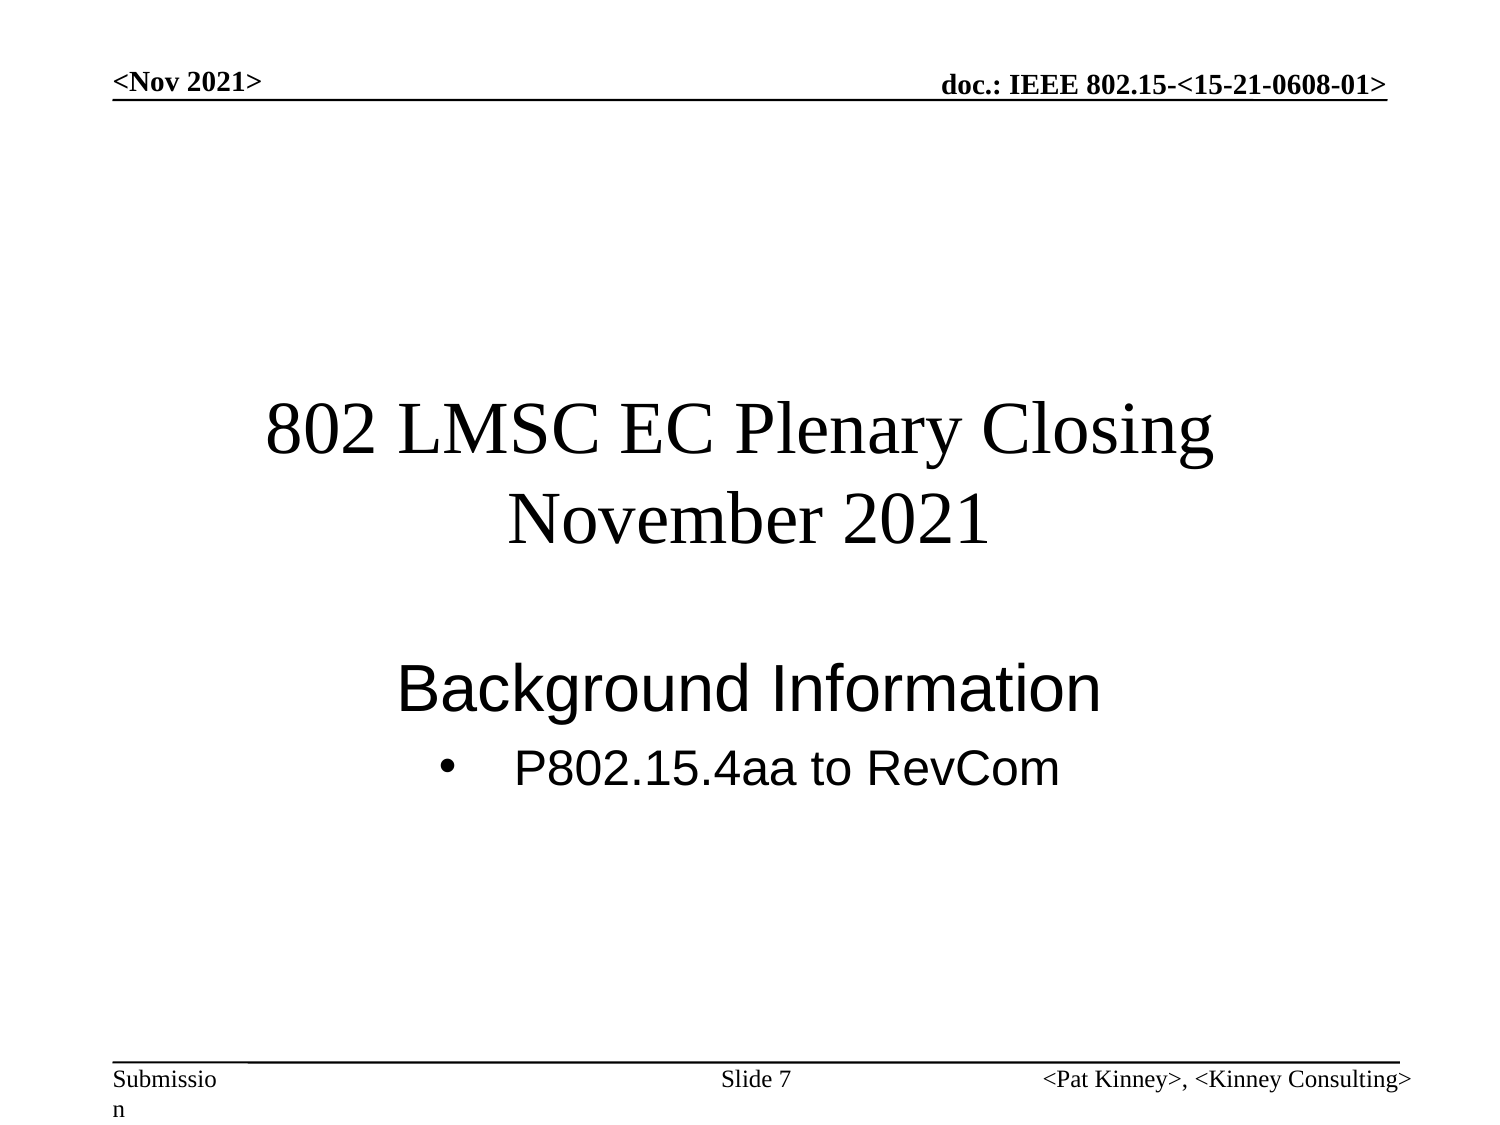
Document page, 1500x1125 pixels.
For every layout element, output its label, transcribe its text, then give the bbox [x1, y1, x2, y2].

subtitle Background Information P802.15.4aa to RevCom [225, 637, 1275, 925]
slide_number Slide 7 [712, 1062, 800, 1093]
footer <Pat Kinney>, <Kinney Consulting> [900, 1062, 1413, 1093]
title 802 LMSC EC Plenary Closing November 2021 [112, 375, 1388, 563]
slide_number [112, 62, 375, 98]
